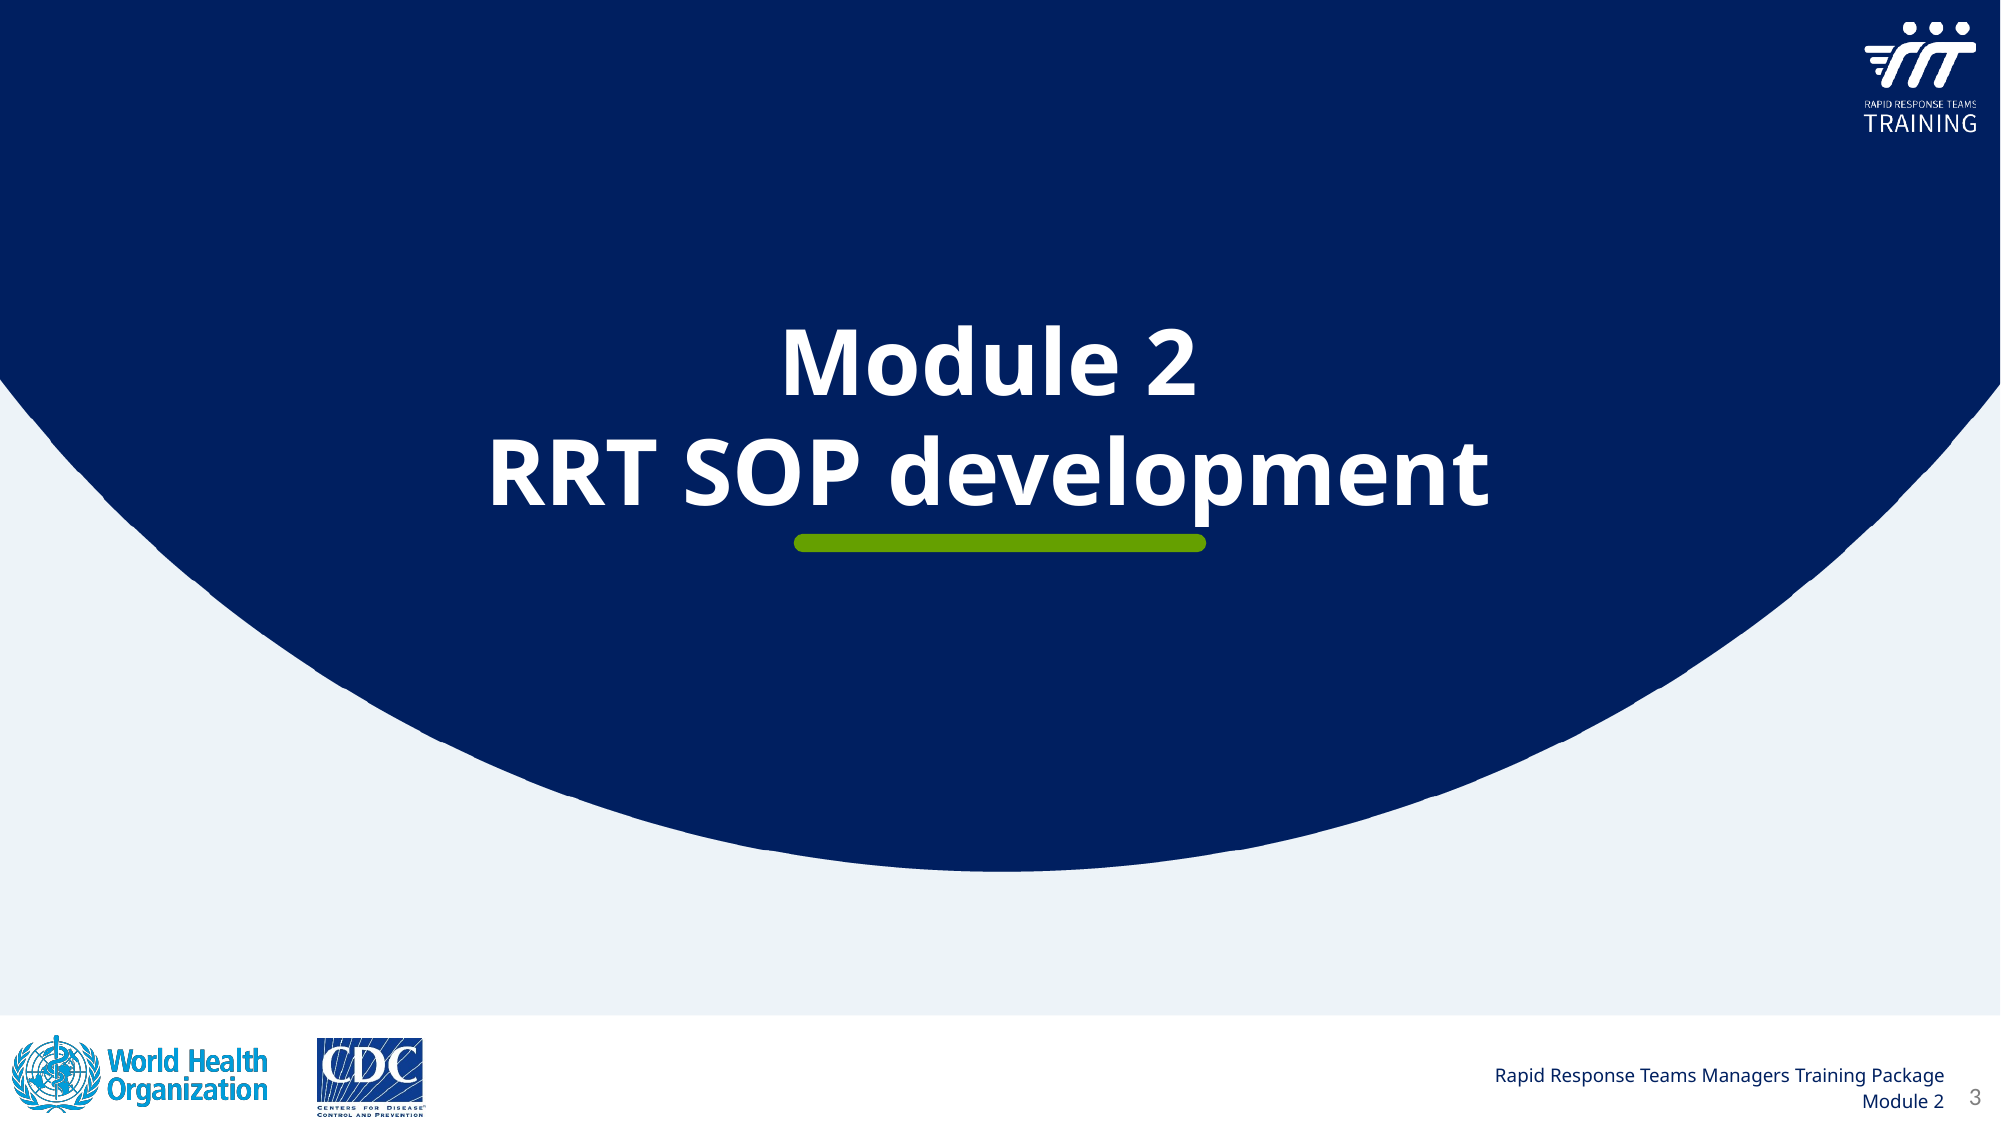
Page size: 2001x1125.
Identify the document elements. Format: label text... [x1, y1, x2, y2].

picture [317, 1038, 426, 1117]
picture [12, 1035, 54, 1068]
picture [36, 1088, 78, 1105]
slide_number 3 [1953, 1072, 2000, 1125]
picture [12, 1083, 48, 1113]
text_box [793, 533, 1207, 553]
picture [40, 1062, 47, 1070]
picture [71, 1053, 90, 1091]
picture [22, 1062, 26, 1077]
picture [34, 1054, 43, 1078]
picture [24, 1054, 36, 1087]
picture [59, 1035, 267, 1113]
picture [30, 1083, 37, 1091]
picture [50, 1108, 62, 1113]
picture [46, 1056, 54, 1062]
picture [0, 0, 2001, 904]
text_box Module 2 RRT SOP development [343, 296, 1657, 532]
